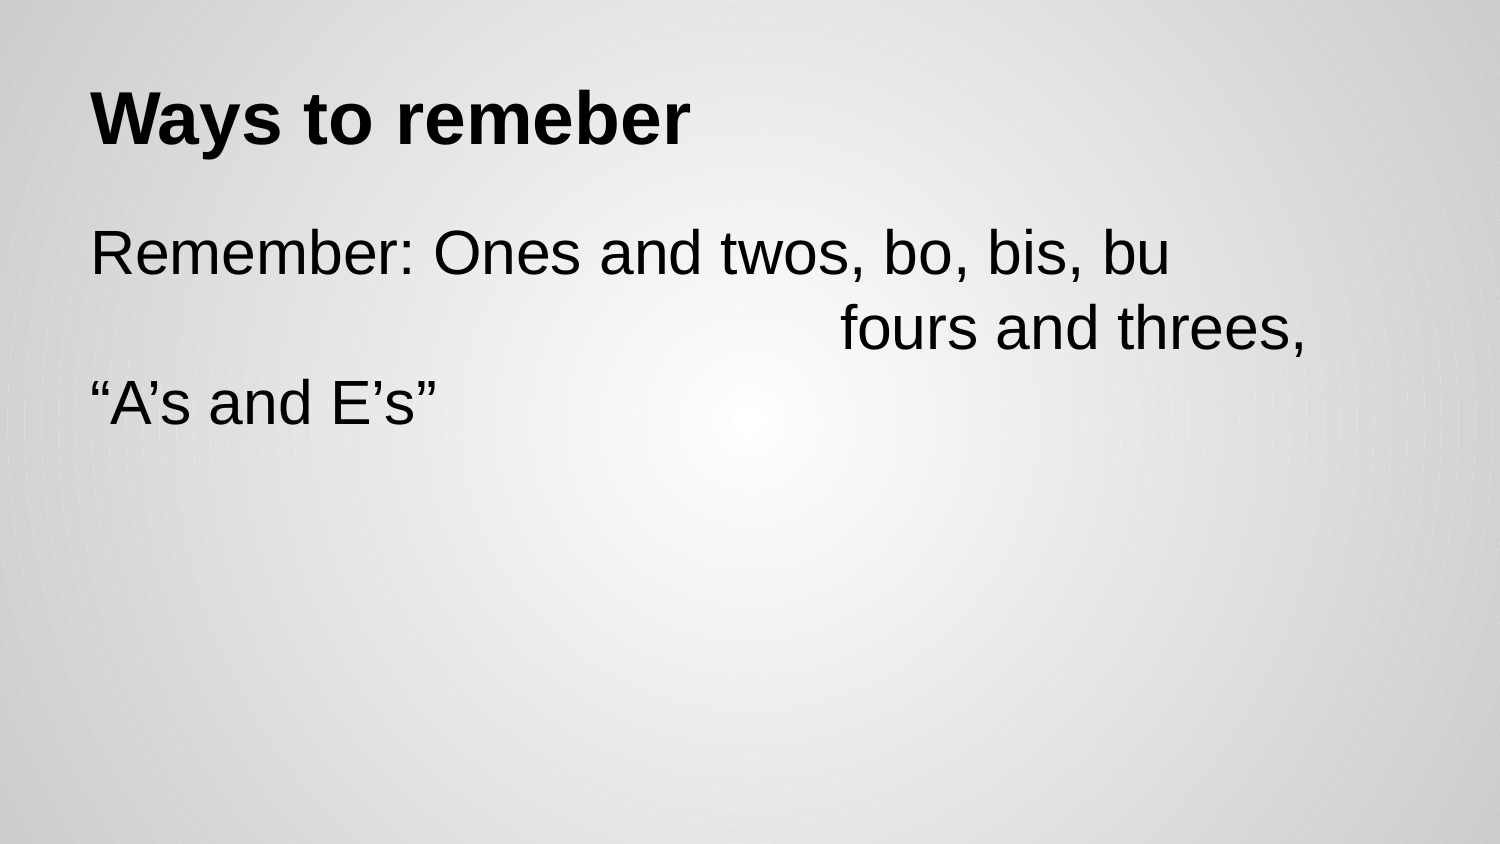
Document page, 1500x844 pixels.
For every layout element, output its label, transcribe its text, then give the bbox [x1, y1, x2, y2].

title Ways to remeber [75, 33, 1425, 175]
list Remember: Ones and twos, bo, bis, bu fours and threes, “A’s and E’s” [75, 196, 1425, 808]
